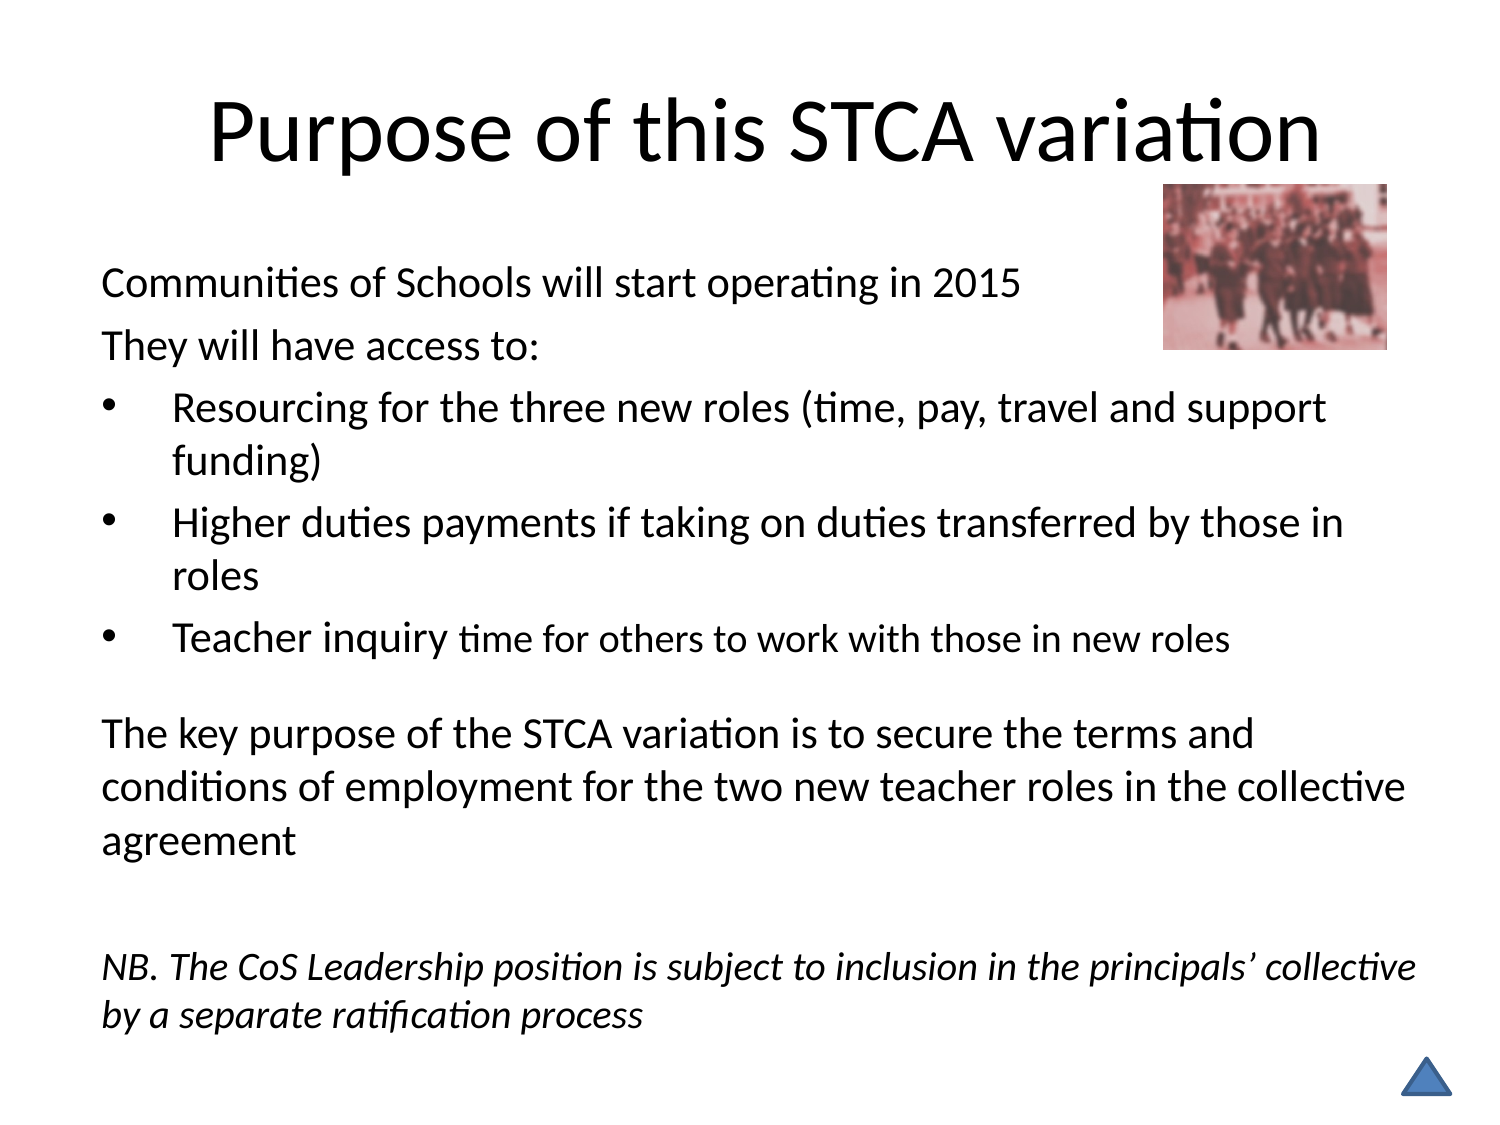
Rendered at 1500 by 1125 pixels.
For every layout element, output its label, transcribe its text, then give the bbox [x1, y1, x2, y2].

title Purpose of this STCA variation [91, 30, 1442, 219]
list Communities of Schools will start operating in 2015 They will have access to: Resourcing for the three new roles (time, pay, travel and support funding) Higher duties payments if taking on duties transferred by those in roles Teacher inquiry time for others to work with those in new roles The key purpose of the STCA variation is to secure the terms and conditions of employment for the two new teacher roles in the collective agreement NB. The CoS Leadership position is subject to inclusion in the principals’ collective by a separate ratification process [86, 208, 1437, 1047]
picture [1163, 184, 1388, 350]
text_box [1401, 1056, 1453, 1097]
